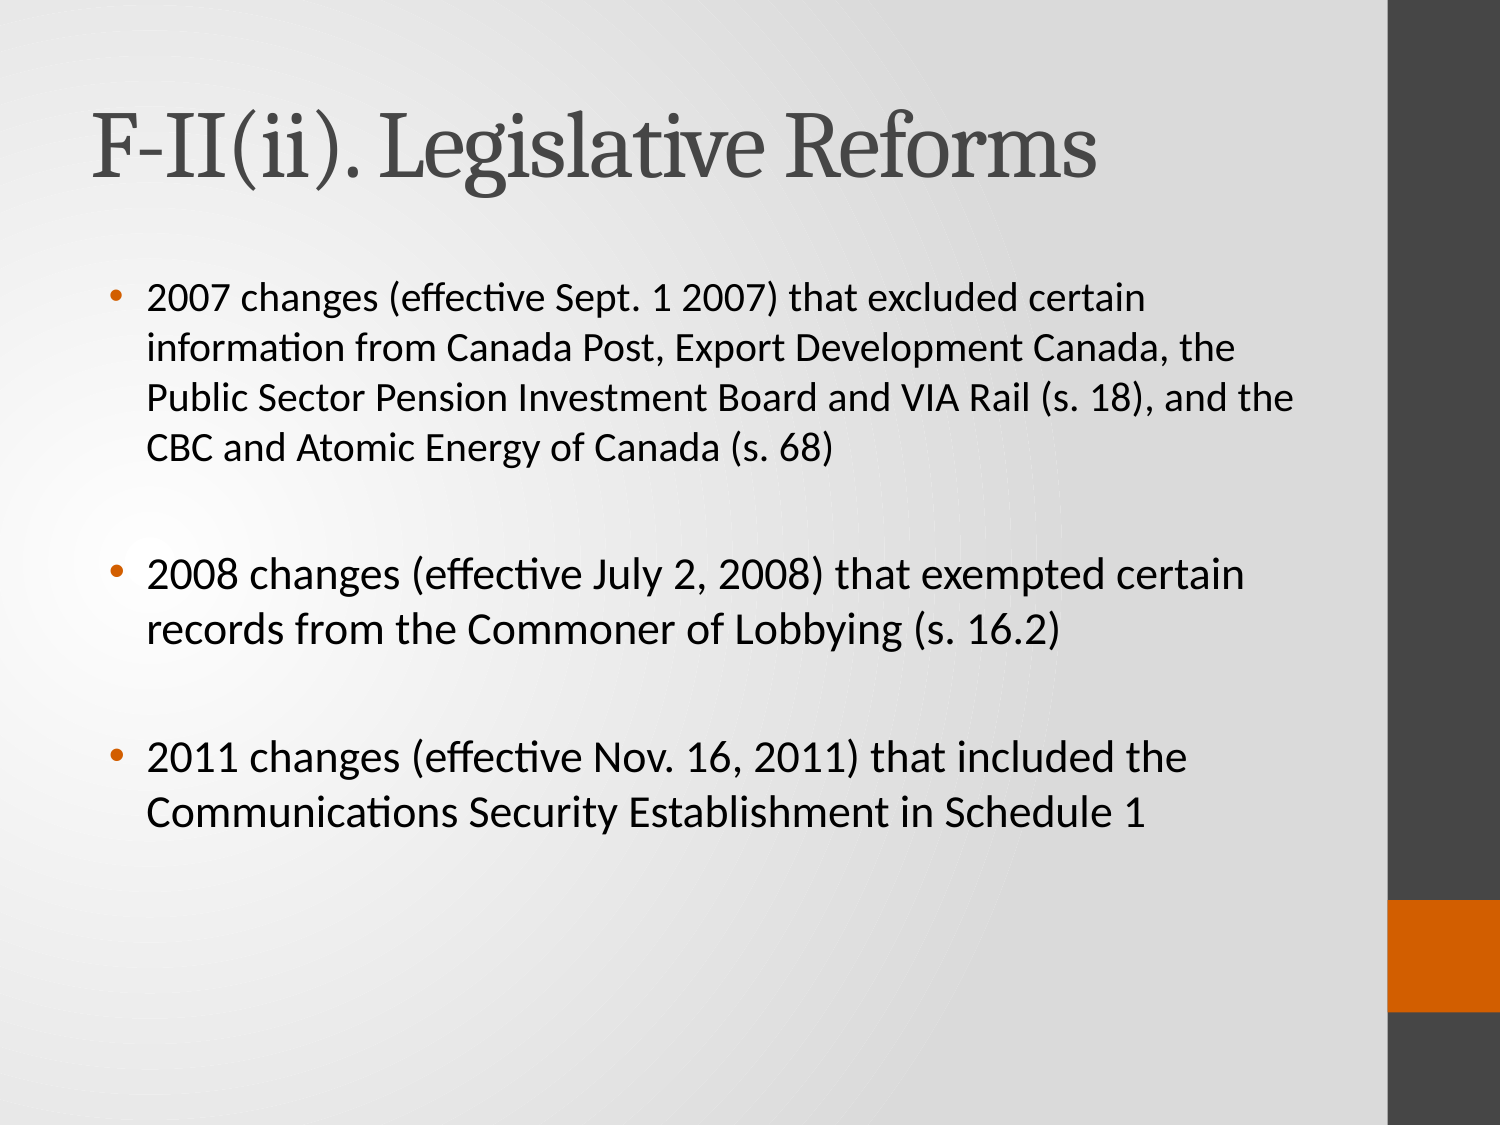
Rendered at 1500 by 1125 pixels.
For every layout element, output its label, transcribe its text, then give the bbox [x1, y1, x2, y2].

title F-II(ii). Legislative Reforms [75, 45, 1325, 233]
list 2007 changes (effective Sept. 1 2007) that excluded certain information from Canada Post, Export Development Canada, the Public Sector Pension Investment Board and VIA Rail (s. 18), and the CBC and Atomic Energy of Canada (s. 68) 2008 changes (effective July 2, 2008) that exempted certain records from the Commoner of Lobbying (s. 16.2) 2011 changes (effective Nov. 16, 2011) that included the Communications Security Establishment in Schedule 1 [75, 262, 1325, 1050]
